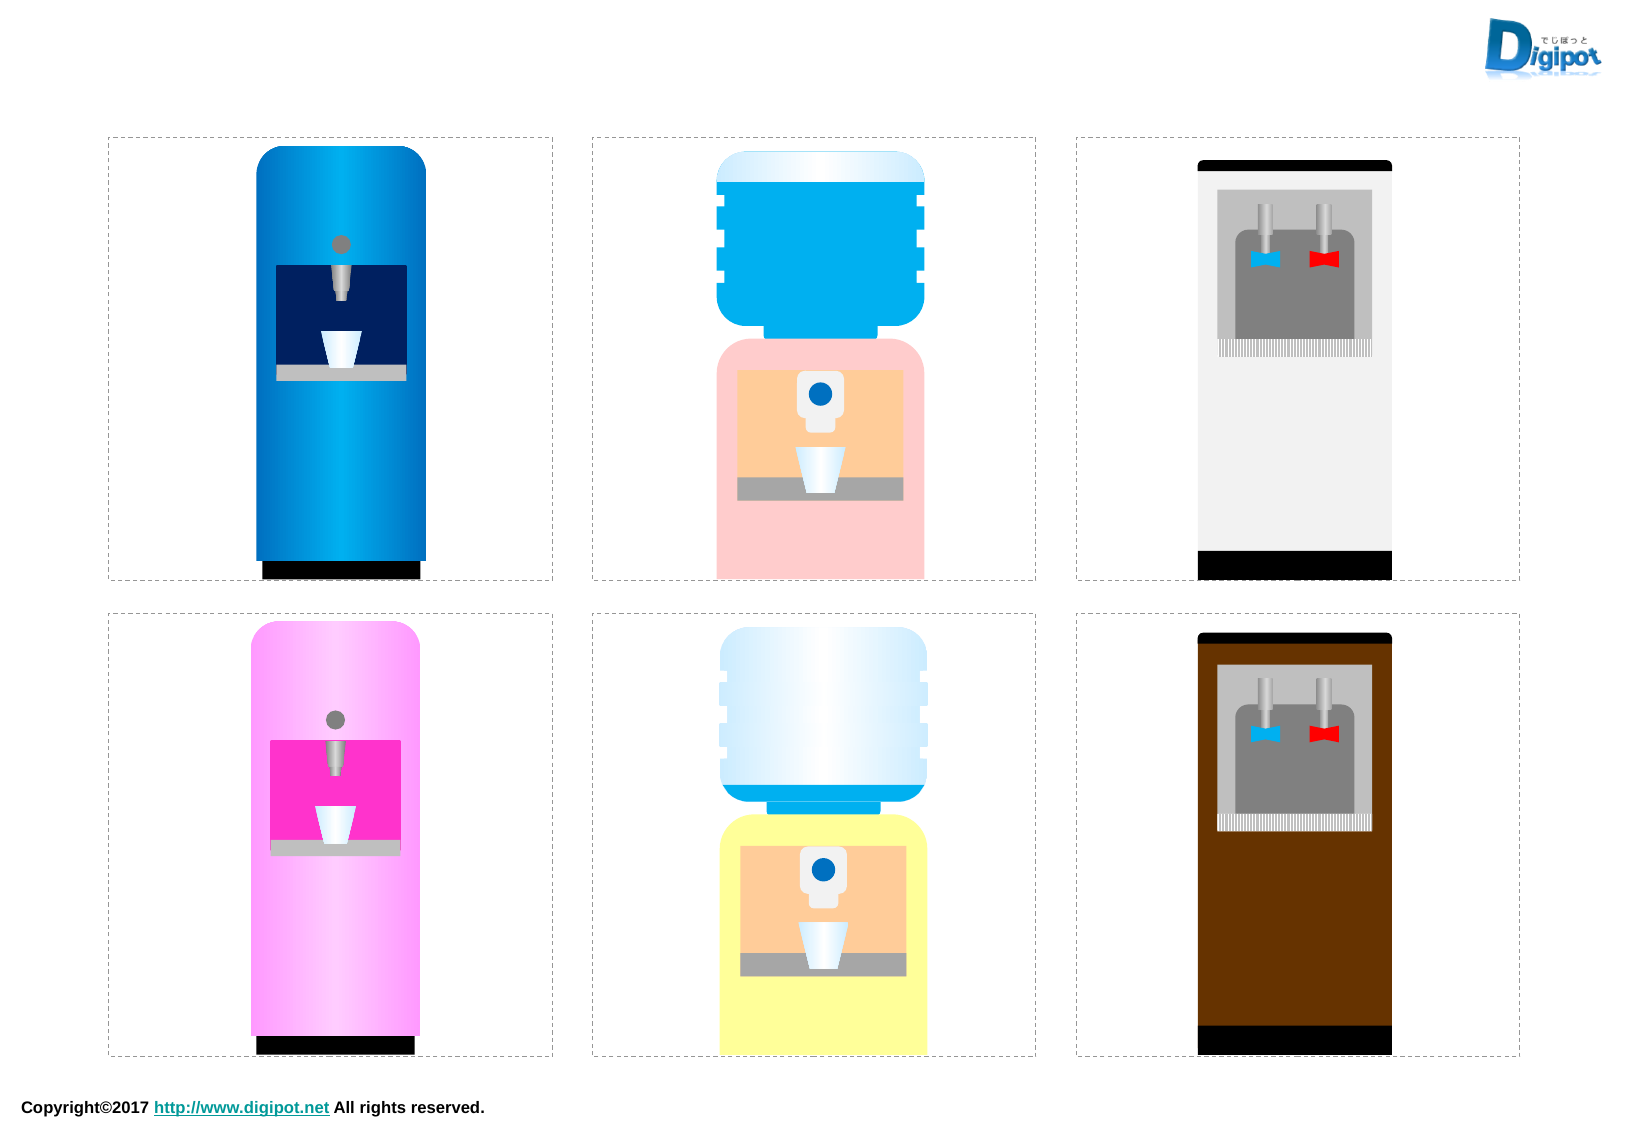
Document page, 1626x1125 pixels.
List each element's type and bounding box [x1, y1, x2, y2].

text_box [250, 621, 421, 1055]
text_box [716, 151, 925, 580]
text_box [256, 145, 427, 580]
text_box [1197, 159, 1393, 581]
text_box [1197, 632, 1393, 1055]
picture [1485, 18, 1602, 82]
text_box [719, 627, 928, 1056]
